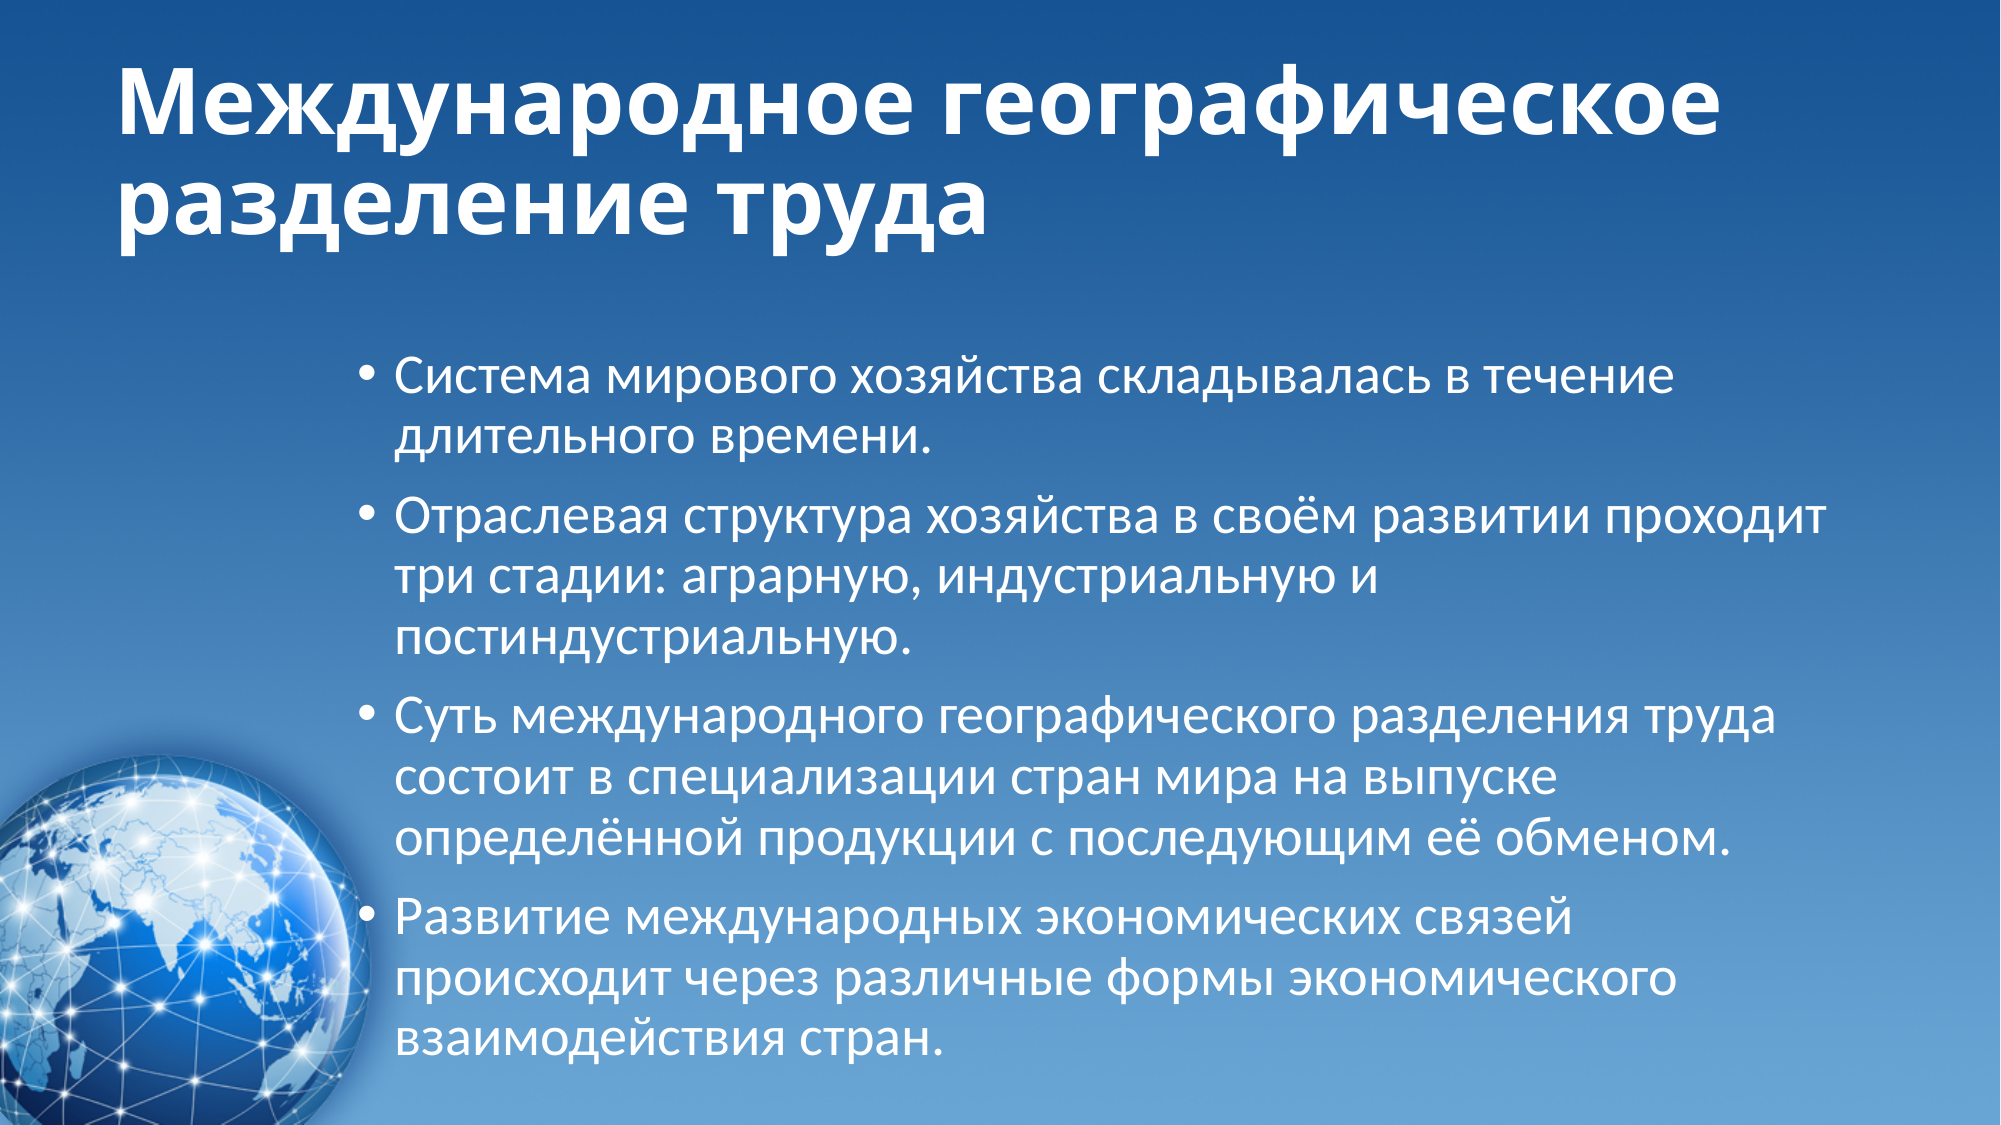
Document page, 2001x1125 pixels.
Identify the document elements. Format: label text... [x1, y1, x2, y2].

list Система мирового хозяйства складывалась в течение длительного времени. Отраслевая структура хозяйства в своём развитии проходит три стадии: аграрную, индустриальную и постиндустриальную. Суть международного географического разделения труда состоит в специализации стран мира на выпуске определённой продукции с последующим её обменом. Развитие международных экономических связей происходит через различные формы экономического взаимодействия стран. [342, 337, 1863, 1080]
picture [0, 0, 2001, 1125]
title Международное географическое разделение труда [99, 45, 1863, 264]
